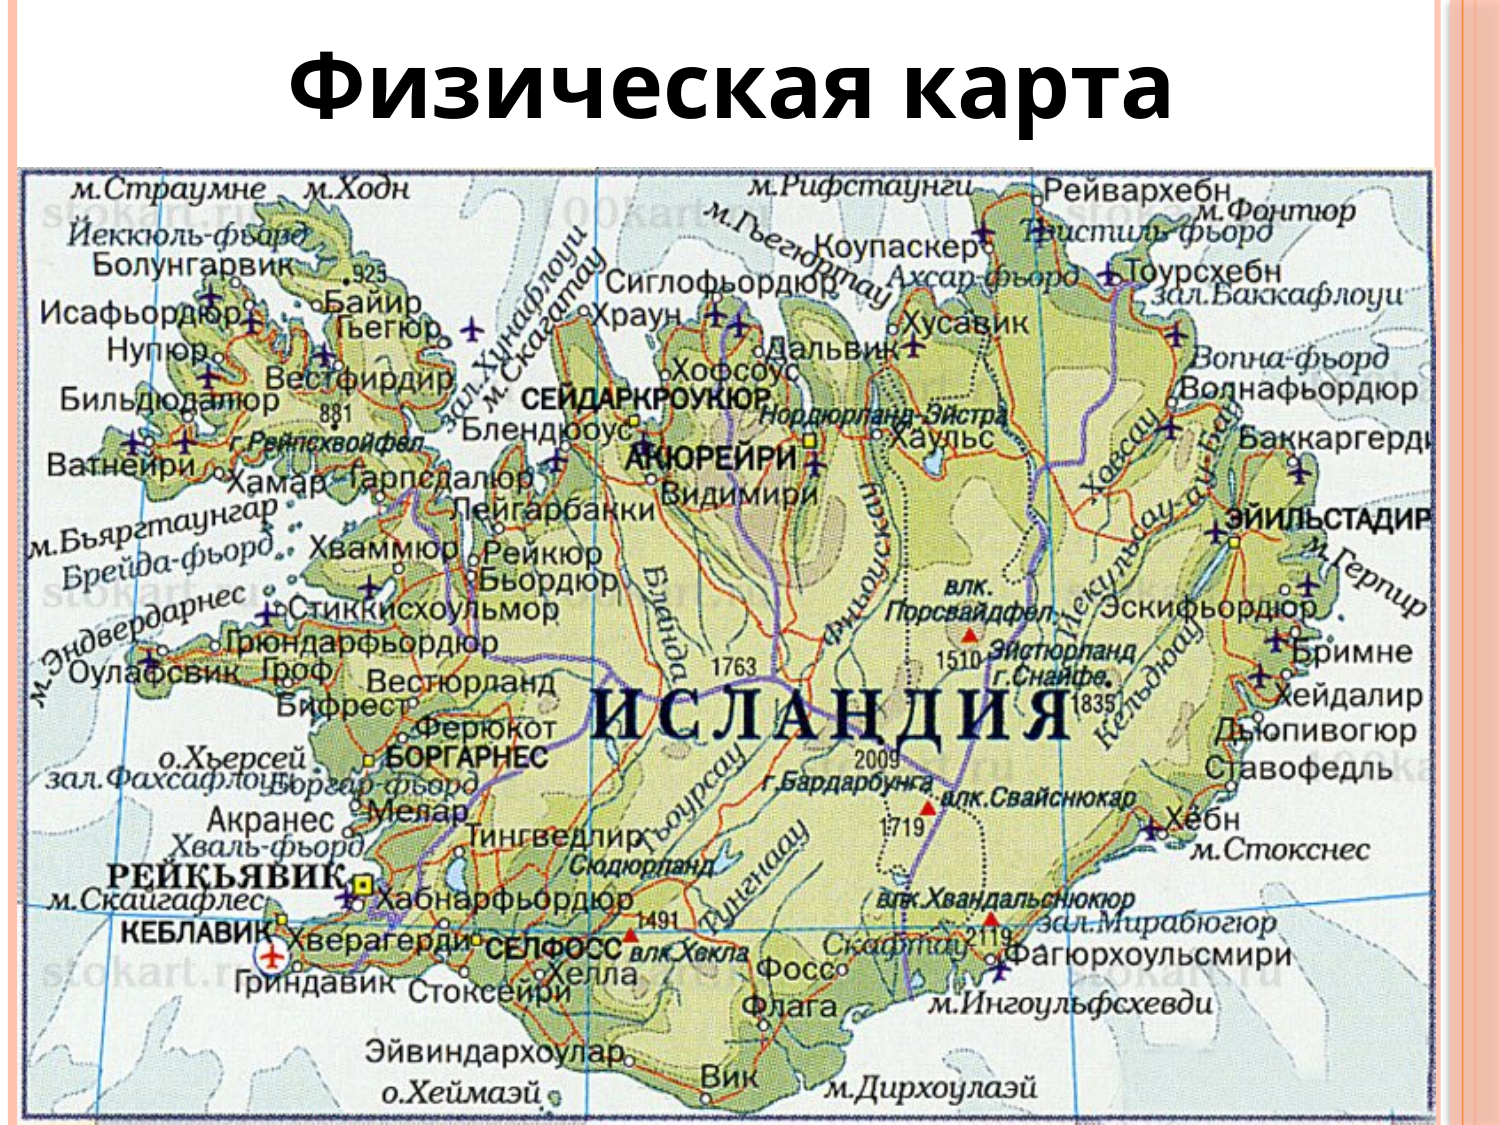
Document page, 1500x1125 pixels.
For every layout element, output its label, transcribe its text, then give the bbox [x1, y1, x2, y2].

picture [17, 167, 1436, 1125]
text_box Физическая карта [76, 19, 1388, 144]
